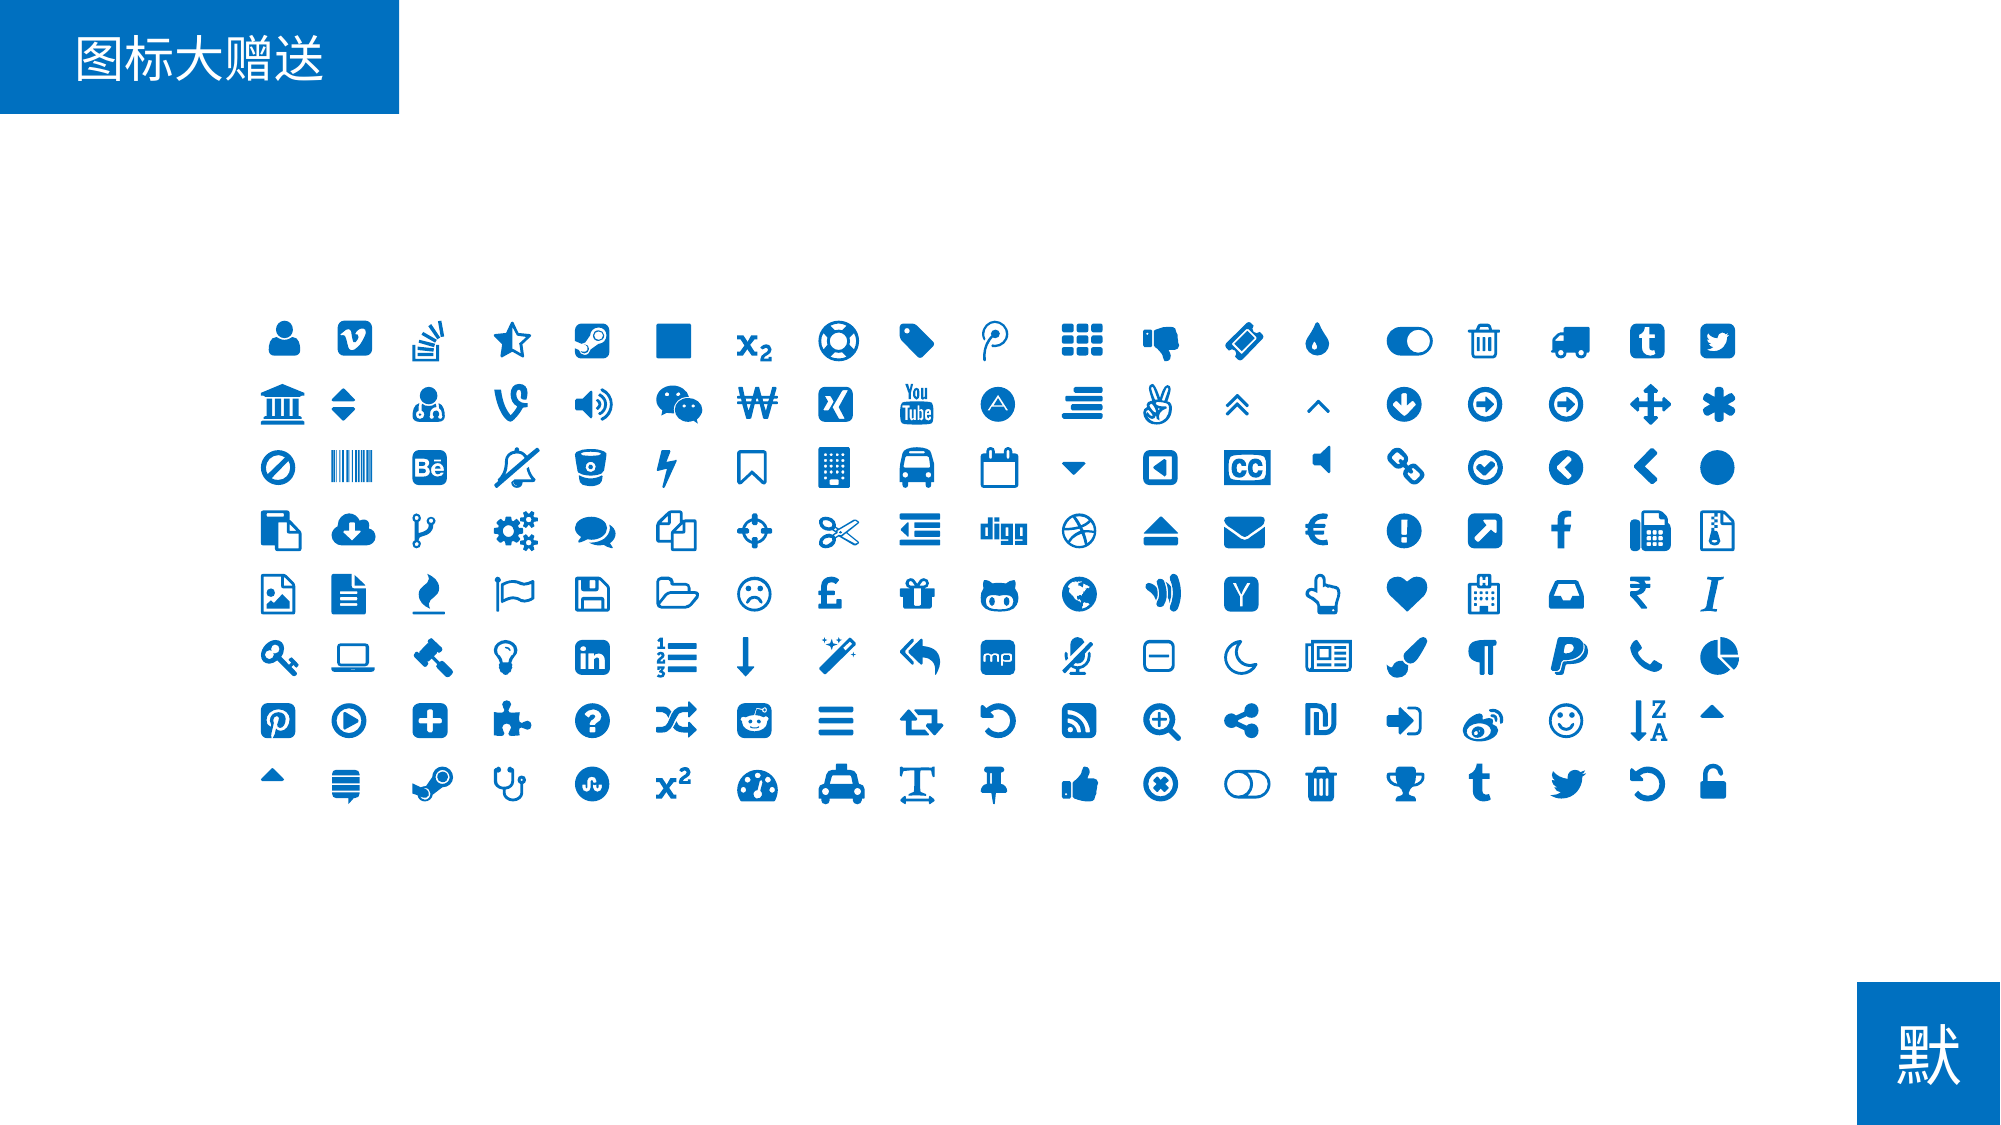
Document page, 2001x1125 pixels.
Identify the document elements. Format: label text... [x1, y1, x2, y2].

text_box [1700, 576, 1724, 612]
text_box [574, 516, 608, 543]
text_box 默 [1857, 982, 2000, 1125]
text_box [667, 666, 697, 673]
text_box [1386, 386, 1422, 422]
text_box [331, 407, 356, 421]
text_box [737, 335, 758, 356]
text_box [914, 530, 941, 537]
text_box [914, 709, 944, 736]
text_box [1091, 347, 1103, 356]
text_box [905, 383, 920, 400]
text_box [1305, 513, 1328, 546]
text_box [574, 323, 610, 359]
text_box [575, 703, 610, 739]
text_box [1224, 576, 1259, 612]
text_box [1061, 413, 1103, 419]
text_box [366, 450, 373, 483]
text_box [1225, 394, 1249, 408]
text_box [260, 510, 302, 552]
text_box [575, 639, 610, 675]
text_box [1700, 450, 1735, 486]
text_box [1224, 639, 1258, 675]
text_box [1468, 763, 1491, 802]
text_box [346, 450, 350, 483]
text_box [1062, 642, 1093, 675]
text_box [1700, 323, 1736, 359]
text_box [1550, 637, 1589, 675]
text_box [1312, 445, 1331, 474]
text_box [1065, 395, 1103, 402]
text_box [657, 637, 666, 649]
text_box [1652, 700, 1666, 718]
text_box [1548, 703, 1584, 739]
text_box [737, 513, 773, 549]
text_box [656, 576, 699, 609]
text_box [331, 573, 366, 615]
text_box [260, 573, 296, 615]
text_box [589, 524, 616, 549]
text_box [1225, 322, 1264, 361]
text_box [983, 329, 1000, 362]
text_box [1305, 639, 1352, 672]
text_box [656, 778, 677, 799]
text_box [1061, 703, 1097, 739]
text_box [1076, 347, 1089, 356]
text_box [1650, 723, 1668, 741]
text_box [1076, 335, 1089, 344]
text_box [1467, 323, 1500, 359]
text_box [412, 450, 447, 486]
text_box [656, 651, 666, 664]
text_box [1630, 766, 1666, 802]
text_box [1548, 580, 1584, 609]
text_box [1143, 766, 1179, 802]
text_box [1630, 700, 1647, 741]
text_box [980, 517, 993, 540]
text_box [268, 320, 301, 356]
text_box [818, 576, 842, 609]
text_box [760, 344, 772, 362]
text_box [737, 769, 778, 802]
text_box [1386, 576, 1428, 612]
text_box [994, 523, 1013, 545]
text_box [1061, 576, 1097, 612]
text_box [1700, 510, 1735, 552]
text_box [1061, 335, 1074, 344]
text_box [1070, 637, 1085, 657]
text_box [1548, 450, 1584, 486]
text_box [1386, 637, 1428, 678]
text_box [1143, 536, 1179, 546]
text_box [1070, 404, 1103, 411]
text_box [1061, 513, 1097, 549]
text_box [494, 383, 528, 422]
text_box [819, 516, 860, 549]
text_box [413, 638, 454, 678]
text_box [1630, 383, 1671, 425]
text_box [818, 386, 853, 422]
text_box [737, 576, 772, 612]
text_box [493, 766, 527, 802]
text_box [260, 768, 285, 782]
text_box [899, 447, 935, 488]
text_box [1061, 766, 1099, 802]
text_box [980, 766, 1008, 805]
text_box [1630, 639, 1663, 672]
text_box [493, 321, 532, 358]
text_box [1702, 386, 1736, 422]
text_box [260, 639, 299, 677]
text_box [818, 763, 865, 805]
text_box [667, 643, 697, 649]
text_box [900, 401, 934, 425]
text_box [1467, 386, 1503, 422]
text_box 图标大赠送 [0, 0, 400, 114]
text_box [575, 390, 593, 419]
text_box [493, 639, 518, 675]
text_box [980, 580, 1019, 612]
text_box [1143, 703, 1181, 741]
text_box [337, 320, 373, 356]
text_box [656, 323, 692, 359]
text_box [900, 795, 935, 805]
text_box [921, 387, 928, 400]
text_box [331, 703, 367, 739]
text_box [1061, 461, 1086, 475]
text_box [331, 643, 375, 672]
text_box [412, 386, 445, 422]
text_box [1634, 448, 1658, 484]
text_box [818, 717, 854, 724]
text_box [818, 320, 860, 362]
text_box [331, 450, 337, 483]
text_box [1061, 323, 1074, 333]
text_box [1143, 639, 1175, 672]
text_box [656, 510, 697, 552]
text_box [1224, 516, 1265, 549]
text_box [1386, 326, 1433, 356]
text_box [1467, 513, 1503, 549]
text_box [1387, 447, 1425, 485]
text_box [1720, 637, 1738, 655]
text_box [1700, 763, 1727, 799]
text_box [493, 511, 538, 552]
text_box [899, 578, 935, 609]
text_box [598, 388, 613, 421]
text_box [260, 703, 296, 739]
text_box [263, 398, 302, 419]
text_box [412, 320, 445, 362]
text_box [899, 323, 935, 358]
text_box [494, 576, 535, 612]
text_box [1630, 323, 1665, 359]
text_box [980, 639, 1016, 675]
text_box [331, 513, 376, 546]
text_box [595, 399, 602, 410]
text_box [1224, 769, 1271, 799]
text_box [1630, 510, 1671, 552]
text_box [656, 450, 677, 488]
text_box [1550, 769, 1587, 799]
text_box [678, 767, 691, 784]
text_box [667, 654, 697, 661]
text_box [1143, 450, 1178, 486]
text_box [412, 611, 445, 615]
text_box [574, 449, 607, 487]
text_box [899, 539, 941, 546]
text_box [1305, 573, 1341, 615]
text_box [982, 320, 1009, 348]
text_box [1143, 326, 1180, 362]
text_box [260, 450, 296, 486]
text_box [819, 637, 856, 675]
text_box [818, 706, 854, 713]
text_box [332, 769, 360, 776]
text_box [260, 383, 305, 397]
text_box [1073, 386, 1103, 393]
text_box [1468, 639, 1497, 675]
text_box [1307, 399, 1330, 413]
text_box [899, 513, 941, 520]
text_box [1550, 326, 1590, 359]
text_box [1305, 766, 1337, 802]
text_box [575, 576, 610, 612]
text_box [1305, 703, 1328, 736]
text_box [1076, 323, 1089, 333]
text_box [914, 522, 941, 528]
text_box [1386, 513, 1422, 549]
text_box [412, 513, 436, 549]
text_box [1630, 576, 1651, 609]
text_box [418, 573, 440, 609]
text_box [656, 666, 666, 678]
text_box [1305, 322, 1330, 356]
text_box [1225, 402, 1249, 416]
text_box [1061, 347, 1074, 356]
text_box [1224, 703, 1259, 739]
text_box [332, 777, 360, 784]
text_box [1462, 708, 1504, 742]
text_box [1143, 383, 1172, 425]
text_box [1551, 510, 1572, 549]
text_box [1548, 386, 1584, 422]
text_box [1091, 323, 1103, 333]
text_box [1406, 706, 1422, 736]
text_box [493, 700, 532, 737]
text_box [1700, 639, 1731, 675]
text_box [1091, 335, 1103, 344]
text_box [656, 701, 697, 738]
text_box [355, 450, 365, 483]
text_box [980, 447, 1019, 488]
text_box [332, 785, 360, 791]
text_box [1313, 703, 1337, 736]
text_box [899, 709, 929, 736]
text_box [737, 450, 767, 485]
text_box [737, 703, 772, 739]
text_box [737, 637, 755, 677]
text_box [818, 447, 850, 488]
text_box [1467, 573, 1500, 615]
text_box [900, 638, 941, 675]
text_box [737, 386, 778, 419]
text_box [1386, 766, 1425, 802]
text_box [1467, 450, 1503, 486]
text_box [980, 703, 1016, 739]
text_box [980, 386, 1016, 422]
text_box [574, 766, 610, 802]
text_box [412, 703, 448, 739]
text_box [899, 766, 935, 796]
text_box [260, 420, 305, 425]
text_box [412, 766, 454, 802]
text_box [331, 388, 356, 402]
text_box [1145, 573, 1181, 612]
text_box [494, 447, 540, 488]
text_box [1386, 707, 1414, 735]
text_box [1721, 657, 1740, 670]
text_box [818, 729, 854, 736]
text_box [1143, 516, 1179, 534]
text_box [900, 522, 909, 537]
text_box [1224, 450, 1271, 486]
text_box [1700, 704, 1724, 718]
text_box [332, 792, 360, 805]
text_box [1015, 523, 1028, 545]
text_box [656, 385, 703, 424]
